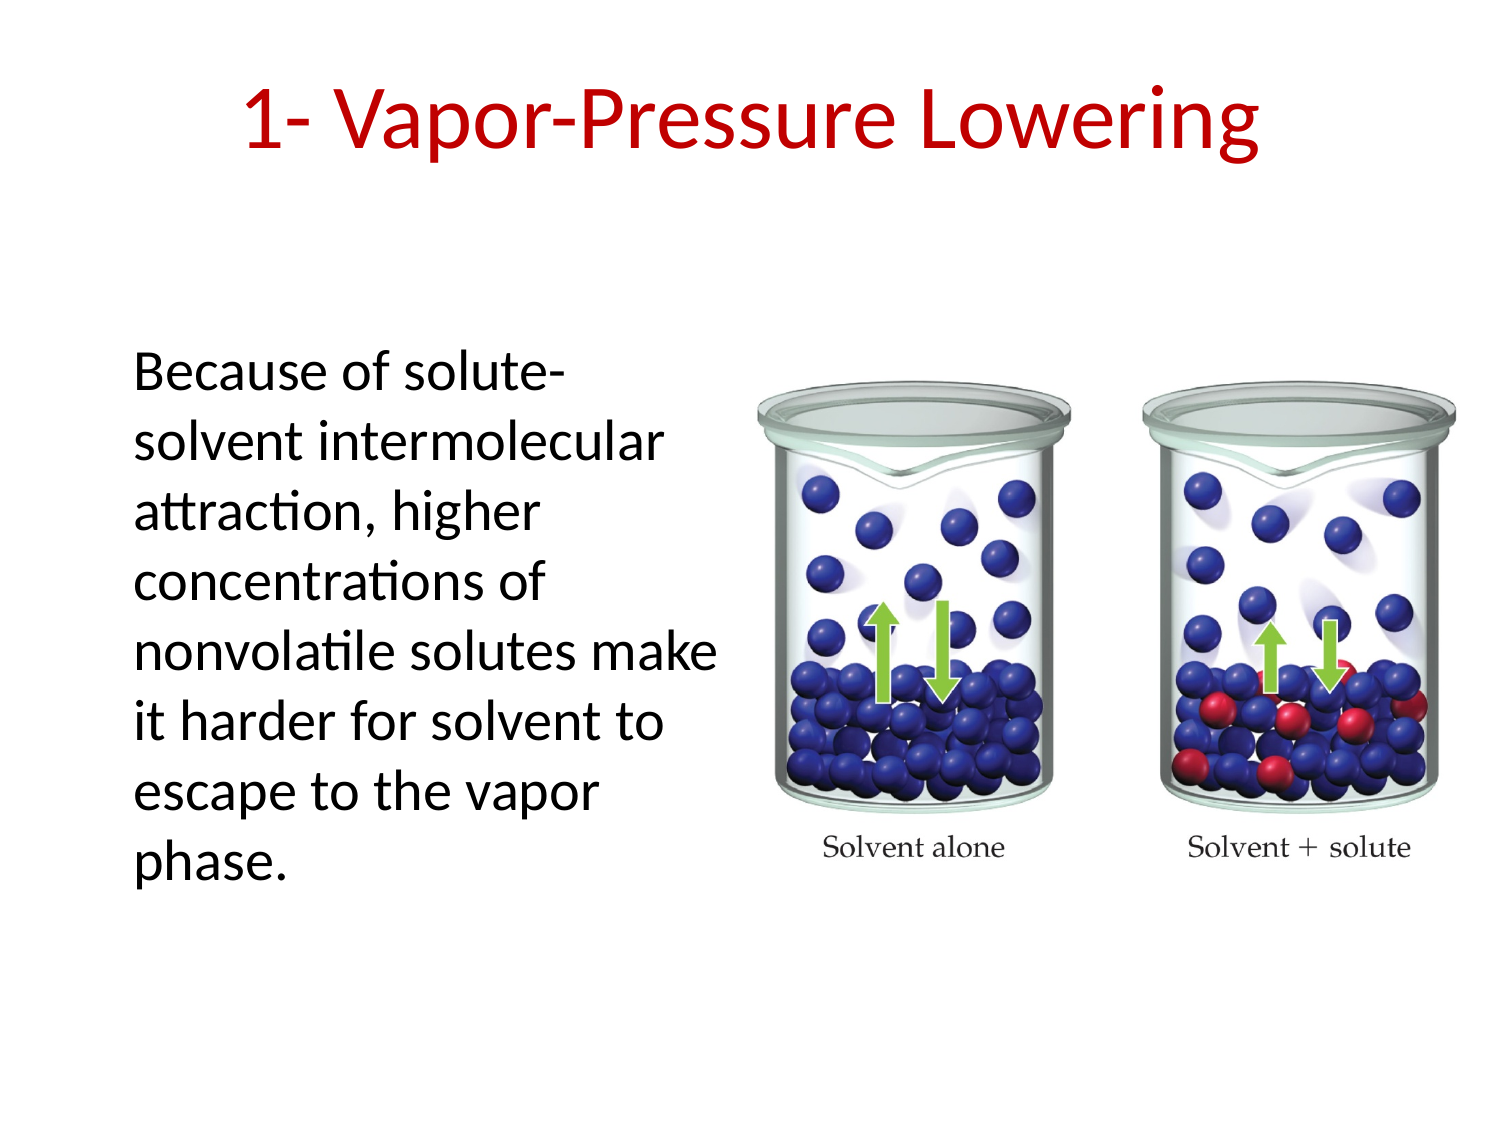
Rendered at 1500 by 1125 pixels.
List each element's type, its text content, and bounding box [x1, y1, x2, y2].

picture [749, 374, 1463, 879]
text_box Because of solute-solvent intermolecular attraction, higher concentrations of nonvolatile solutes make it harder for solvent to escape to the vapor phase. [62, 324, 738, 1000]
text_box 1- Vapor-Pressure Lowering [112, 50, 1388, 238]
